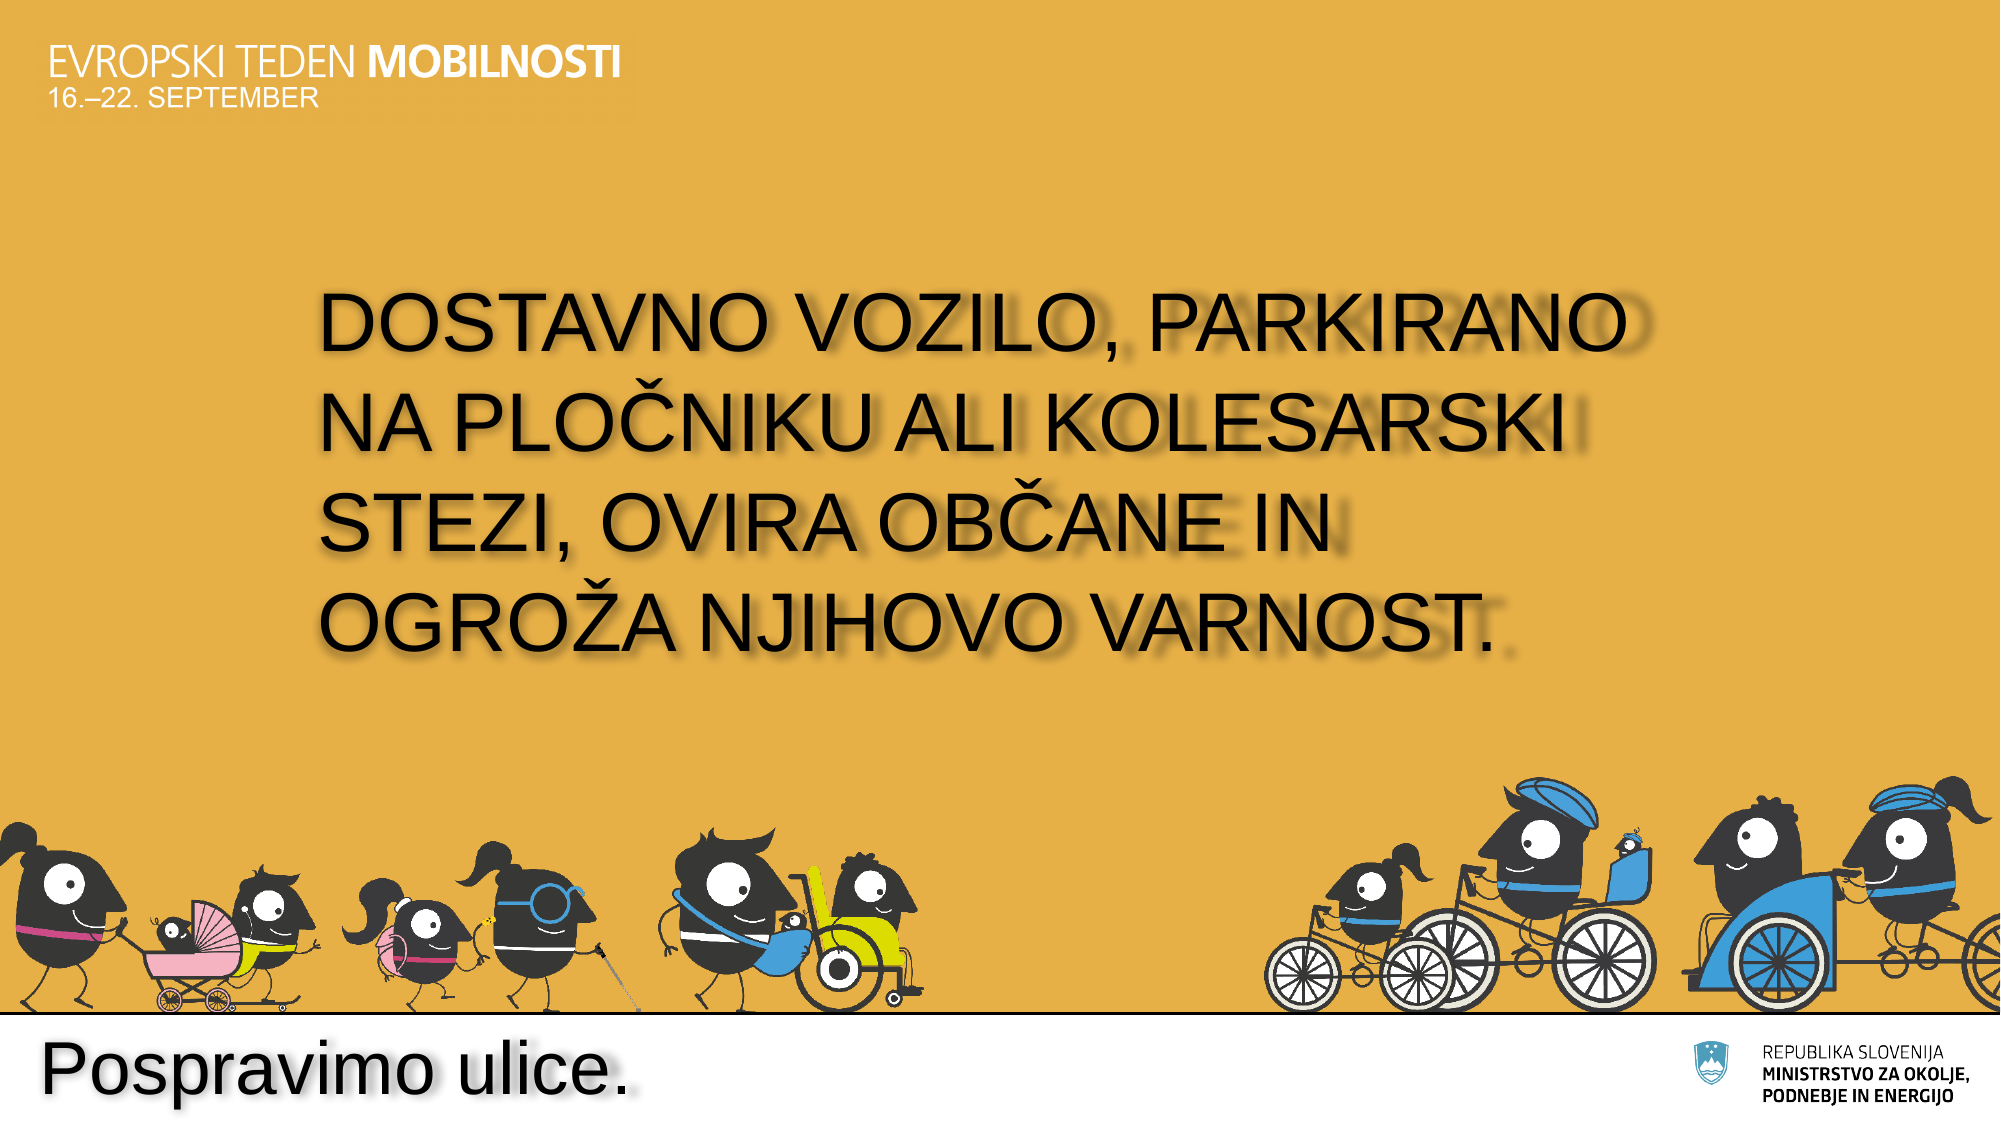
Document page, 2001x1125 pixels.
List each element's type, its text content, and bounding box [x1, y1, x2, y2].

picture [342, 841, 641, 1013]
text_box DOSTAVNO VOZILO, PARKIRANO NA PločnikU ALI kolesarskI stezi, ovira občane in ogroža njihovo varnost. [302, 261, 1657, 676]
picture [0, 821, 321, 1013]
picture [658, 827, 925, 1013]
text_box Pospravimo ulice. [0, 1025, 674, 1117]
text_box [0, 0, 2000, 1012]
picture [36, 29, 636, 125]
picture [1693, 1040, 1969, 1106]
picture [1681, 776, 2001, 1014]
picture [1264, 777, 1657, 1013]
